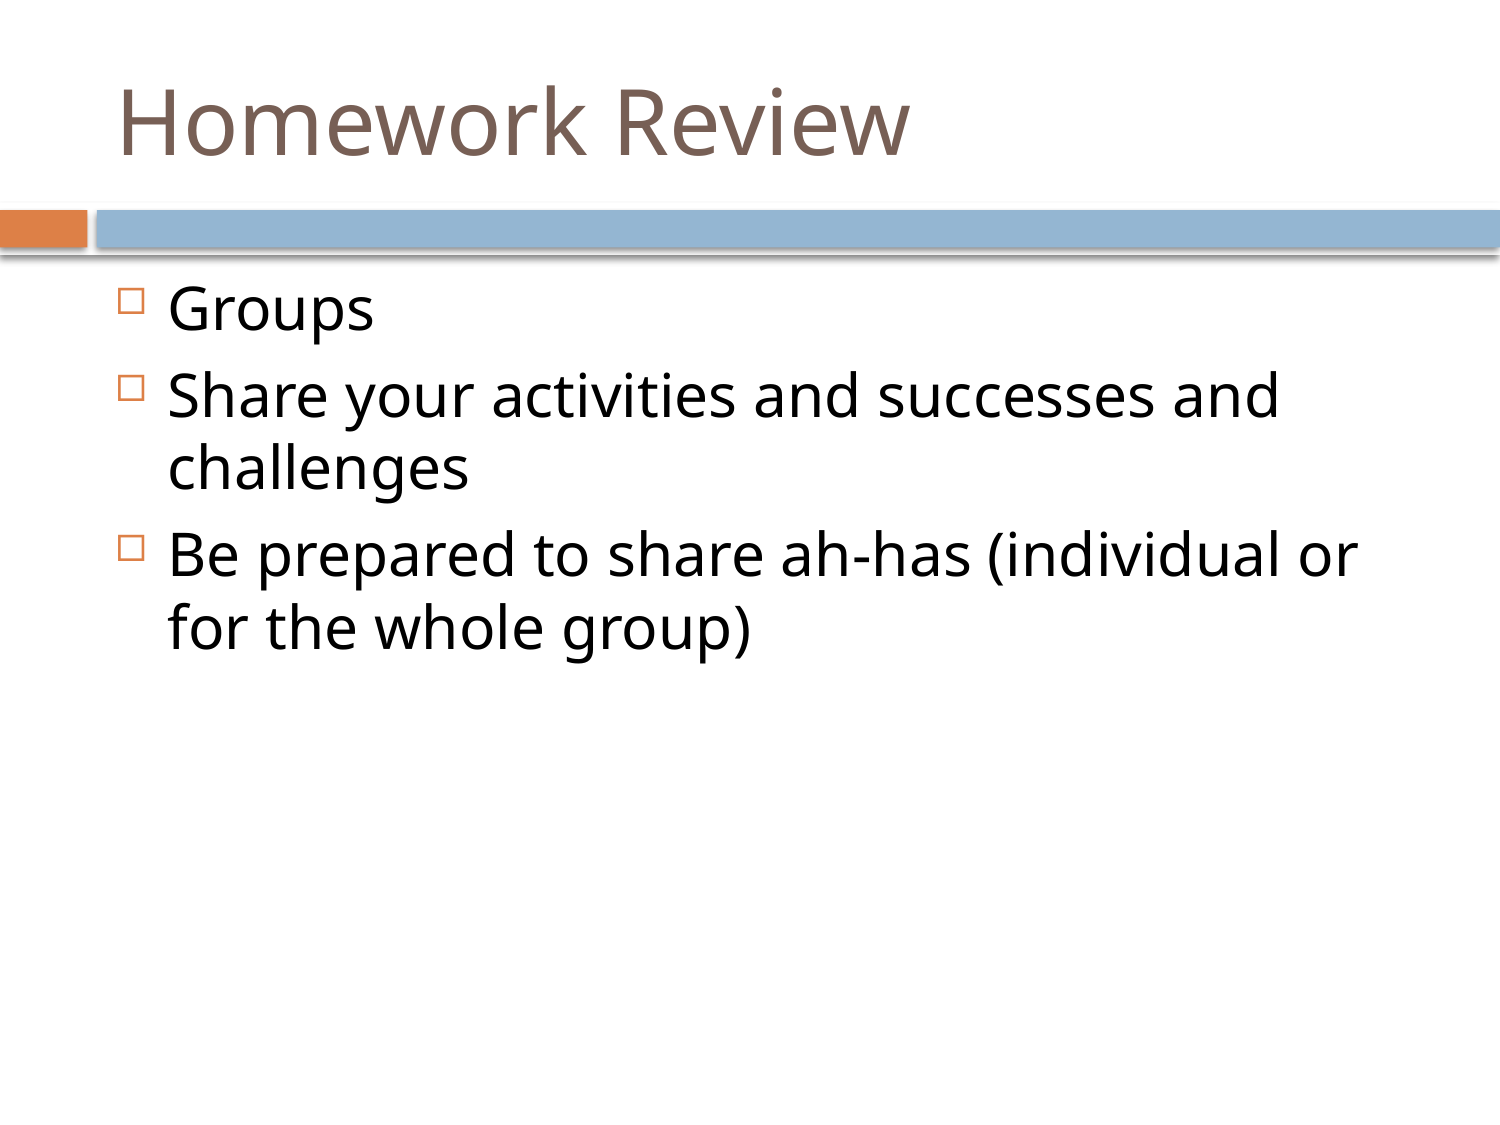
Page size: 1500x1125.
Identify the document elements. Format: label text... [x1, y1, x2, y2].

list Groups Share your activities and successes and challenges Be prepared to share ah-has (individual or for the whole group) [100, 262, 1438, 1000]
title Homework Review [100, 37, 1438, 200]
